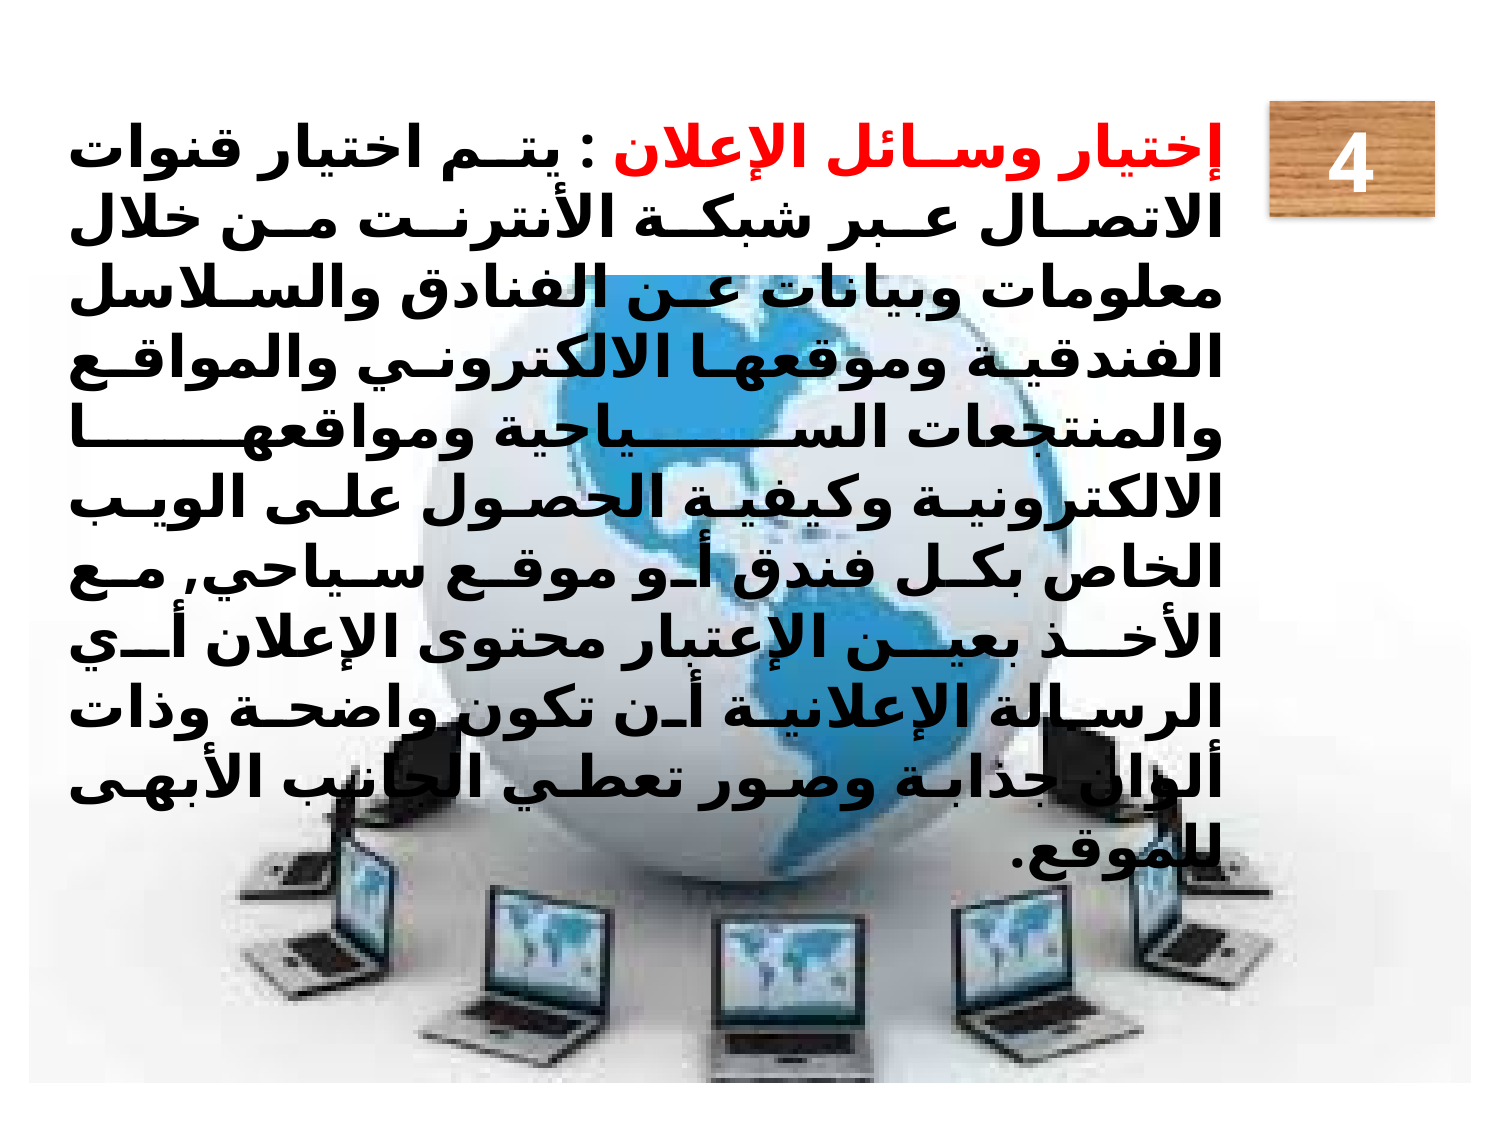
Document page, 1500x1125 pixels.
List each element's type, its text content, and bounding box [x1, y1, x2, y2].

picture [29, 274, 1471, 1083]
text_box 4 [1269, 101, 1435, 217]
text_box إختيار وسائل الإعلان : يتم اختيار قنوات الاتصال عبر شبكة الأنترنت من خلال معلومات وبيانات عن الفنادق والسلاسل الفندقية وموقعها الالكتروني والمواقع والمنتجعات السياحية ومواقعها الالكترونية وكيفية الحصول على الويب الخاص بكل فندق أو موقع سياحي, مع الأخذ بعين الإعتبار محتوى الإعلان أي الرسالة الإعلانية أن تكون واضحة وذات ألوان جذابة وصور تعطي الجانب الأبهى للموقع. [53, 101, 1241, 273]
